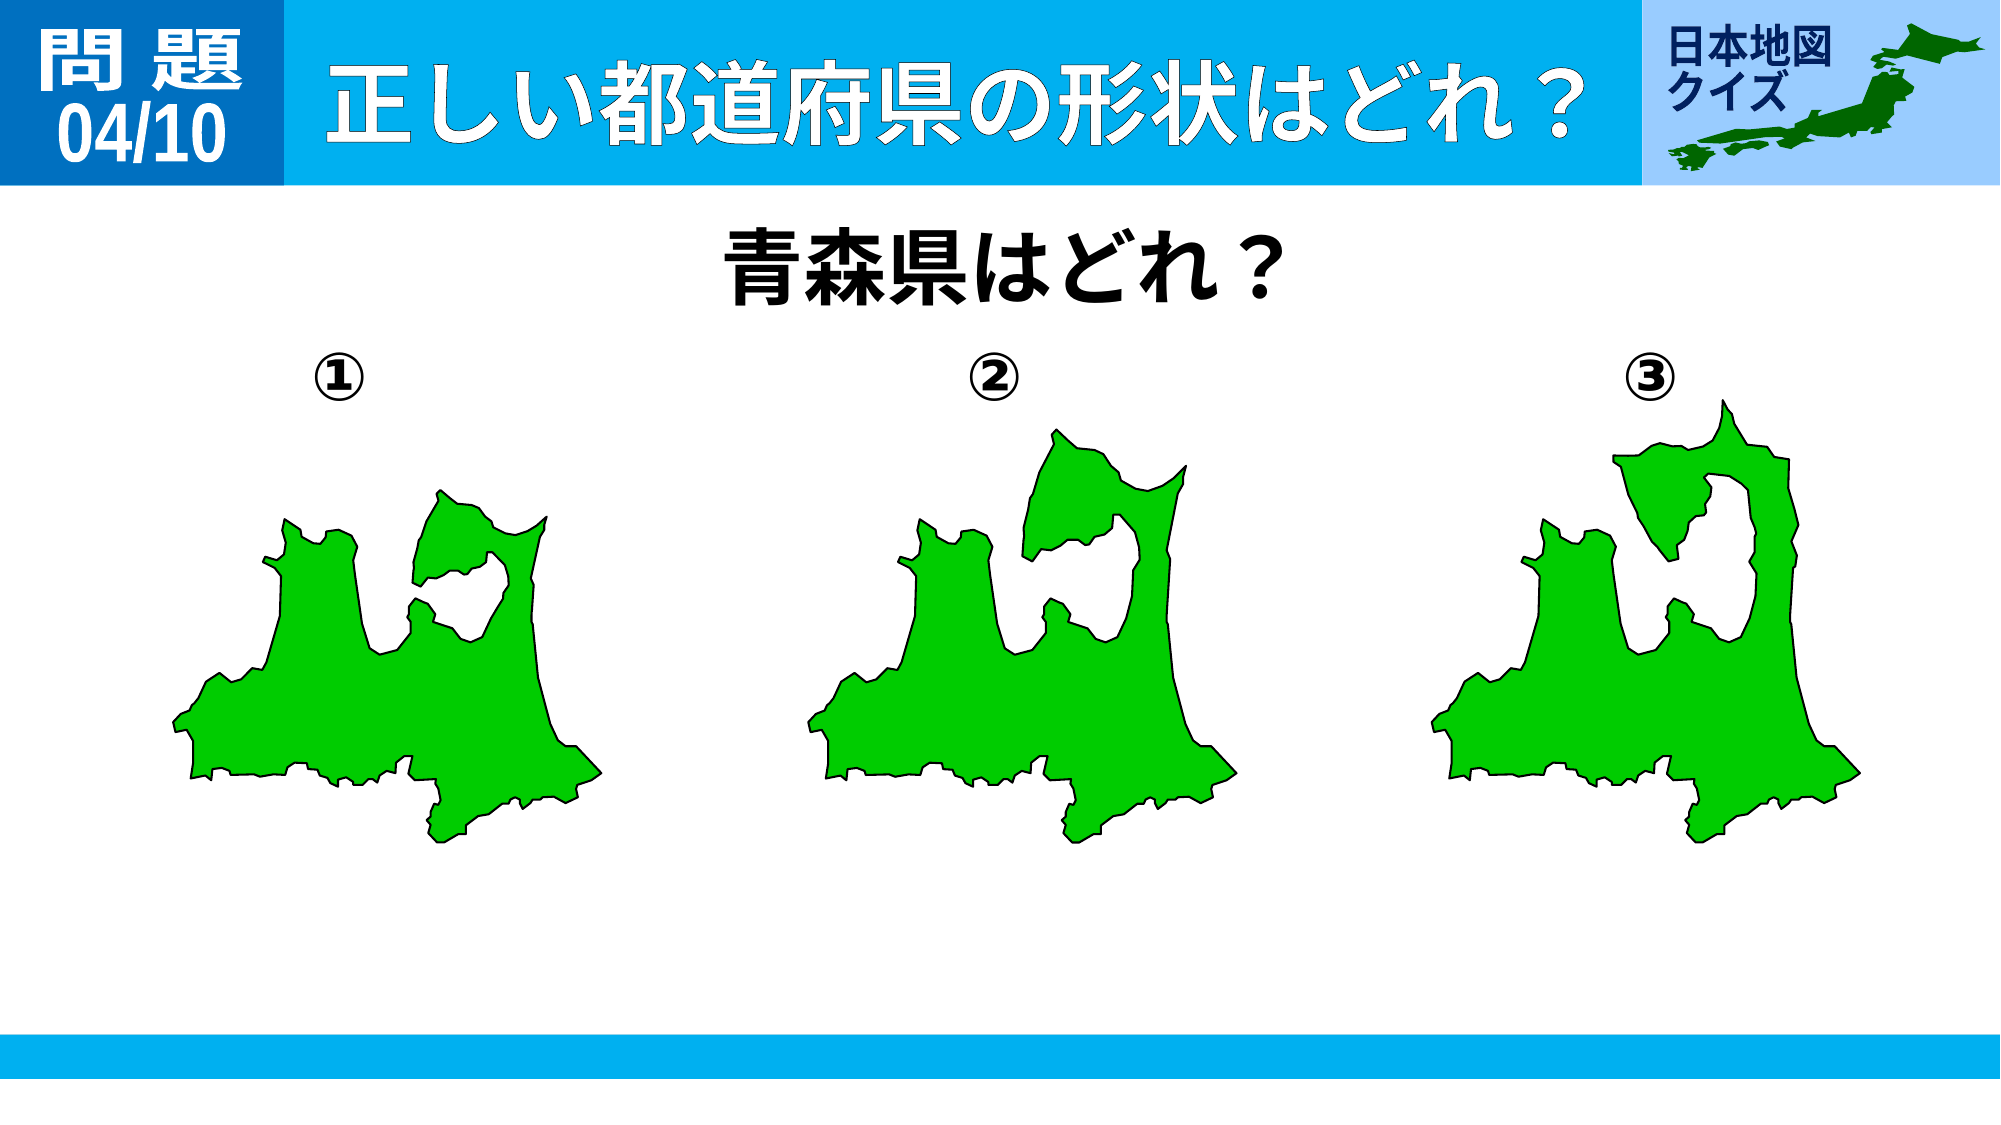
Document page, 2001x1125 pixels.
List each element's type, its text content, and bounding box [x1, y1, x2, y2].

text_box ② [952, 326, 1039, 421]
text_box [0, 1034, 2000, 1079]
text_box ③ [1607, 326, 1694, 421]
text_box [171, 488, 604, 845]
text_box [806, 427, 1239, 845]
text_box [1429, 398, 1863, 845]
text_box 青森県はどれ？ [705, 207, 1318, 323]
text_box ① [296, 326, 384, 421]
